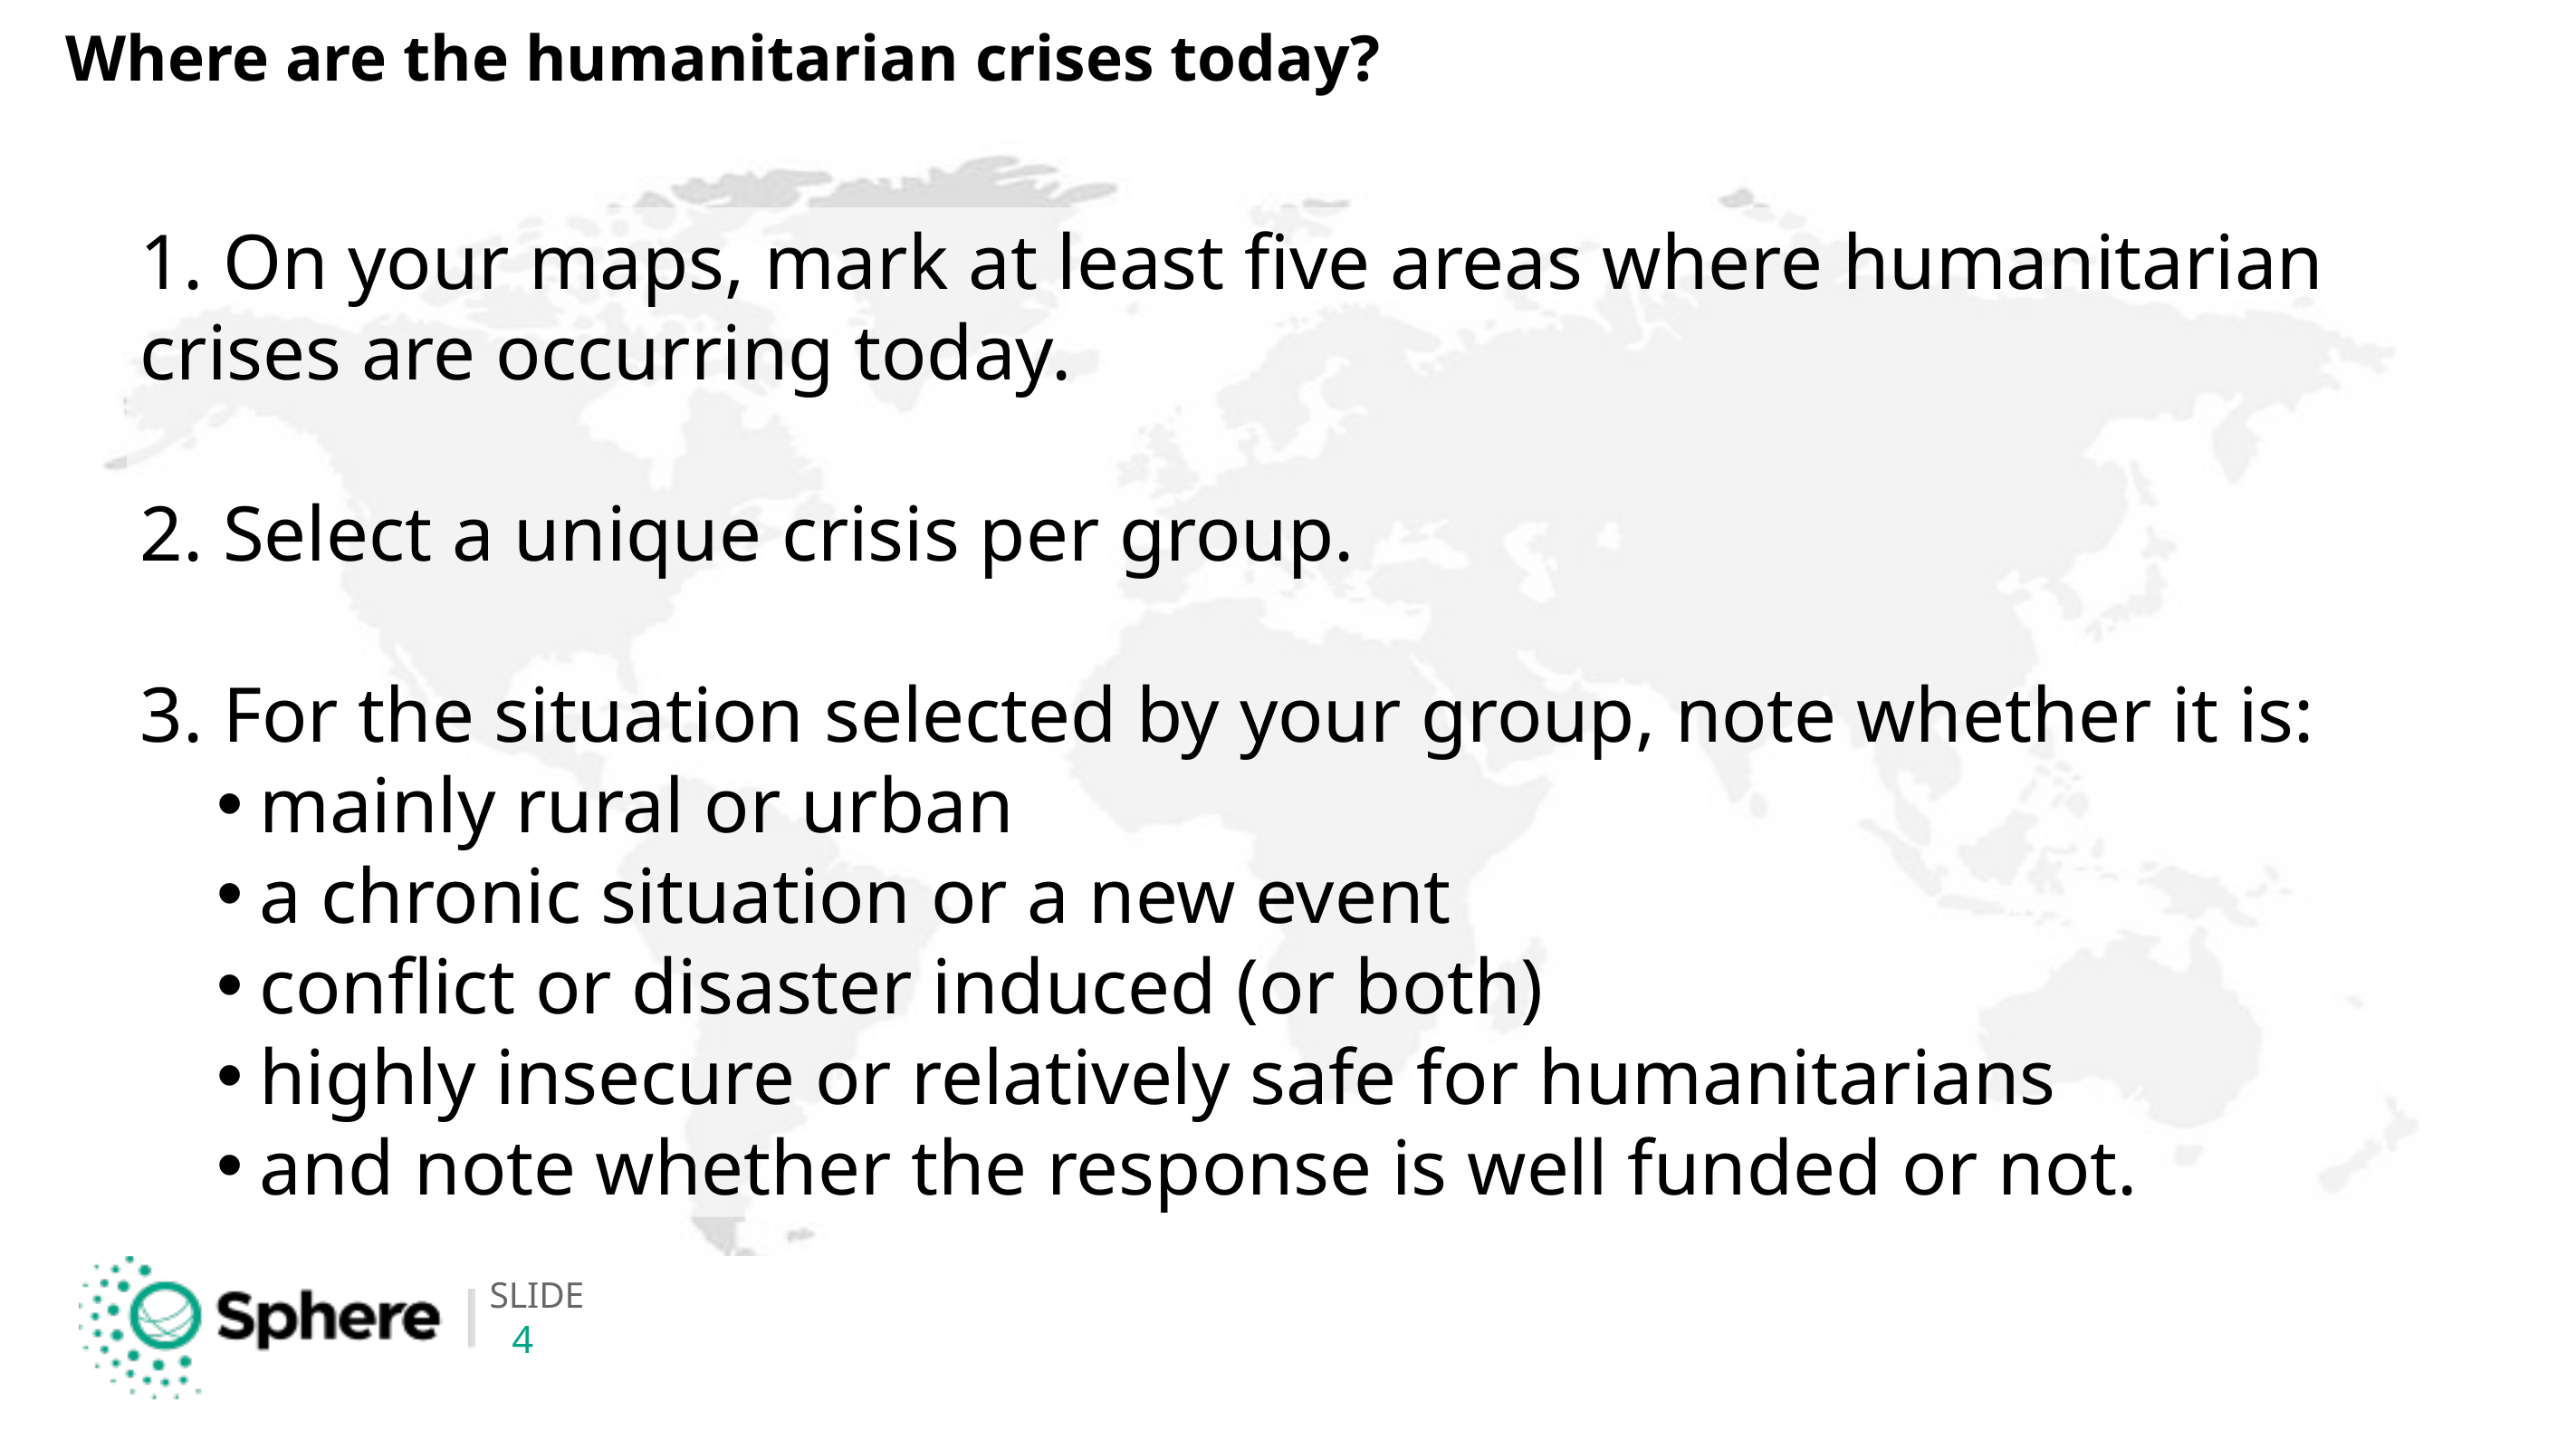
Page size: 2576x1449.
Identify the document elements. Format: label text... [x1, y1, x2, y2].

slide_number 4 [503, 1307, 568, 1369]
title Where are the humanitarian crises today? [57, 10, 2418, 102]
picture [60, 104, 2518, 1402]
picture [468, 1289, 479, 1349]
